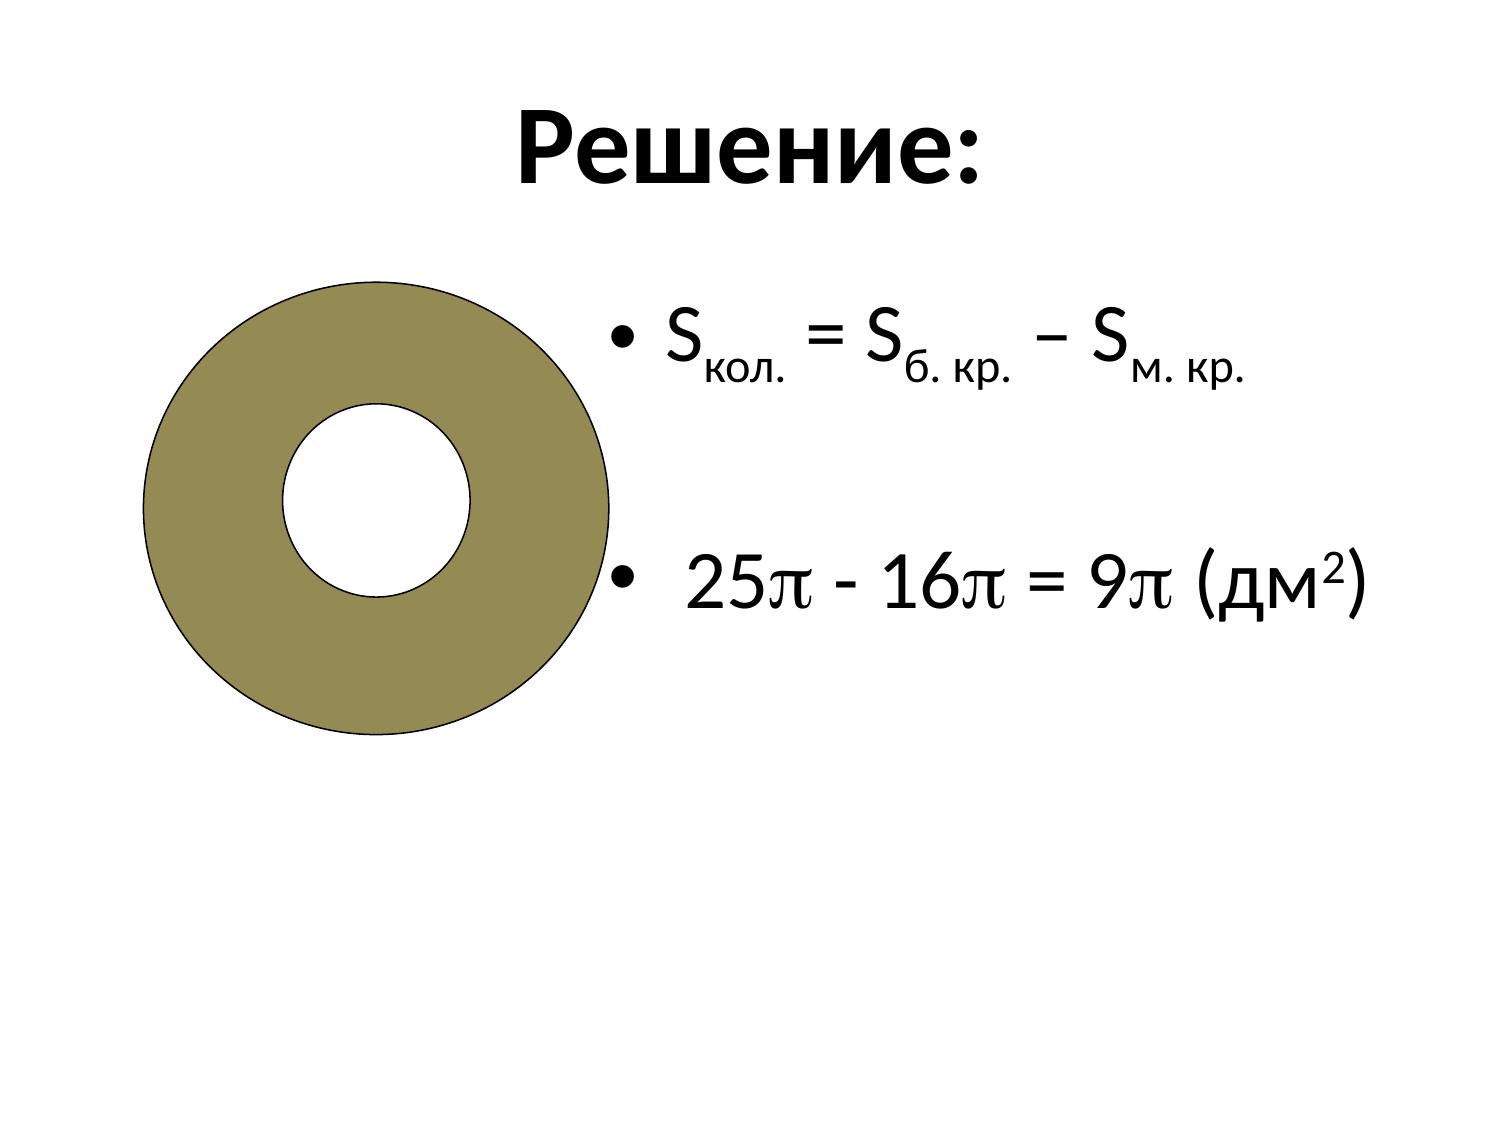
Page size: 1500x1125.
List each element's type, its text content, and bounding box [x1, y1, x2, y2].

text_box [282, 403, 471, 598]
title Решение: [75, 45, 1425, 233]
text_box [143, 282, 609, 735]
list Sкол. = Sб. кр. – Sм. кр. 25 - 16 = 9 (дм2) [594, 271, 1500, 1005]
